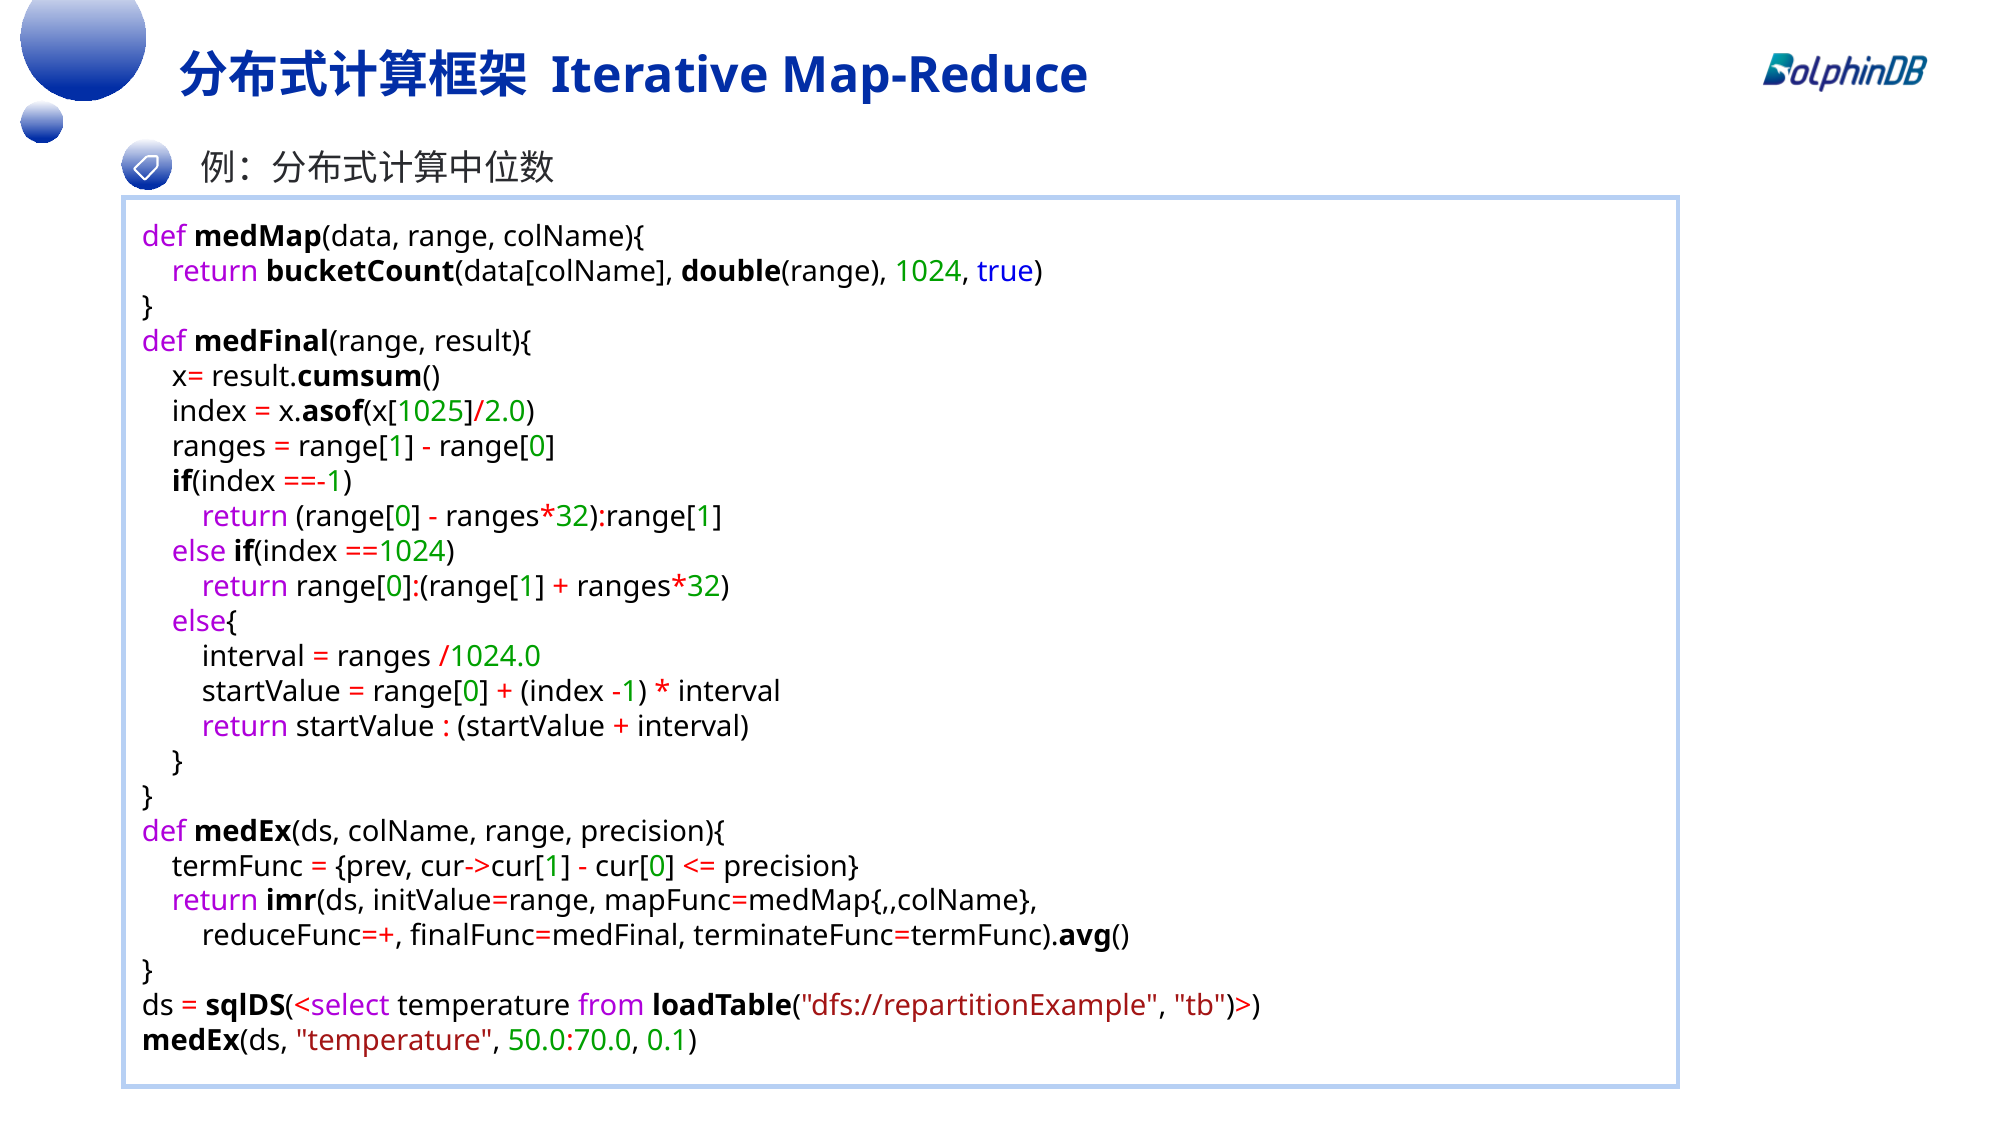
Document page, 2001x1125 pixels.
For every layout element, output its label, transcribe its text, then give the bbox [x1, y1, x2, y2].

picture [1755, 47, 1929, 93]
text_box 例：分布式计算中位数 [185, 137, 1020, 196]
text_box [122, 196, 1679, 1087]
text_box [121, 138, 171, 189]
text_box [19, 99, 64, 144]
text_box 分布式计算框架 Iterative Map-Reduce [163, 35, 1545, 110]
text_box [19, 0, 147, 102]
